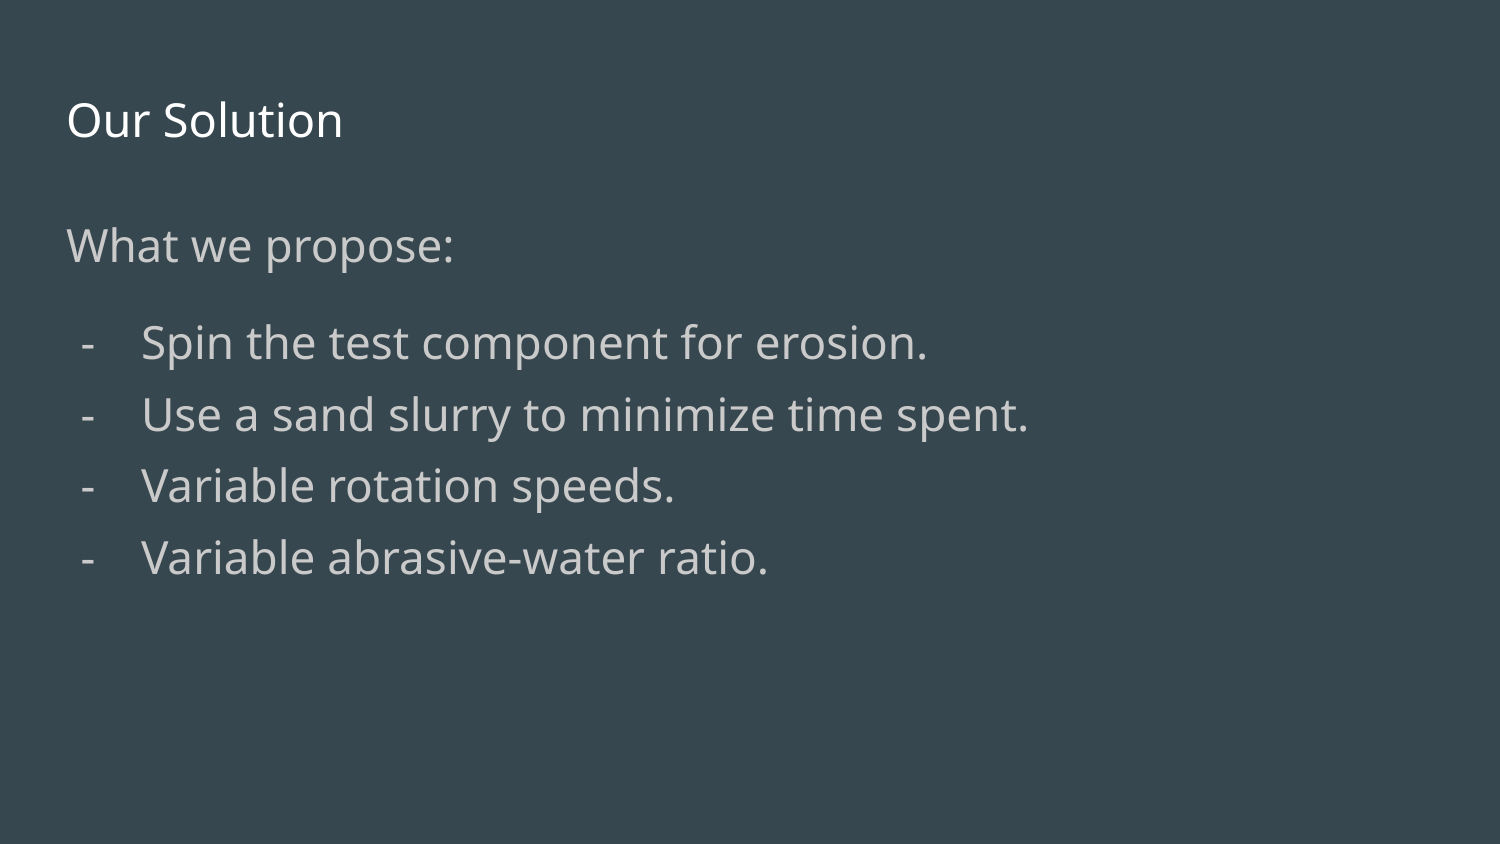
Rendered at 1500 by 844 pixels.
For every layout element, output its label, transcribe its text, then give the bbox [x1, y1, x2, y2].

title Our Solution [51, 72, 1449, 167]
list What we propose: Spin the test component for erosion. Use a sand slurry to minimize time spent. Variable rotation speeds. Variable abrasive-water ratio. [51, 189, 1449, 750]
